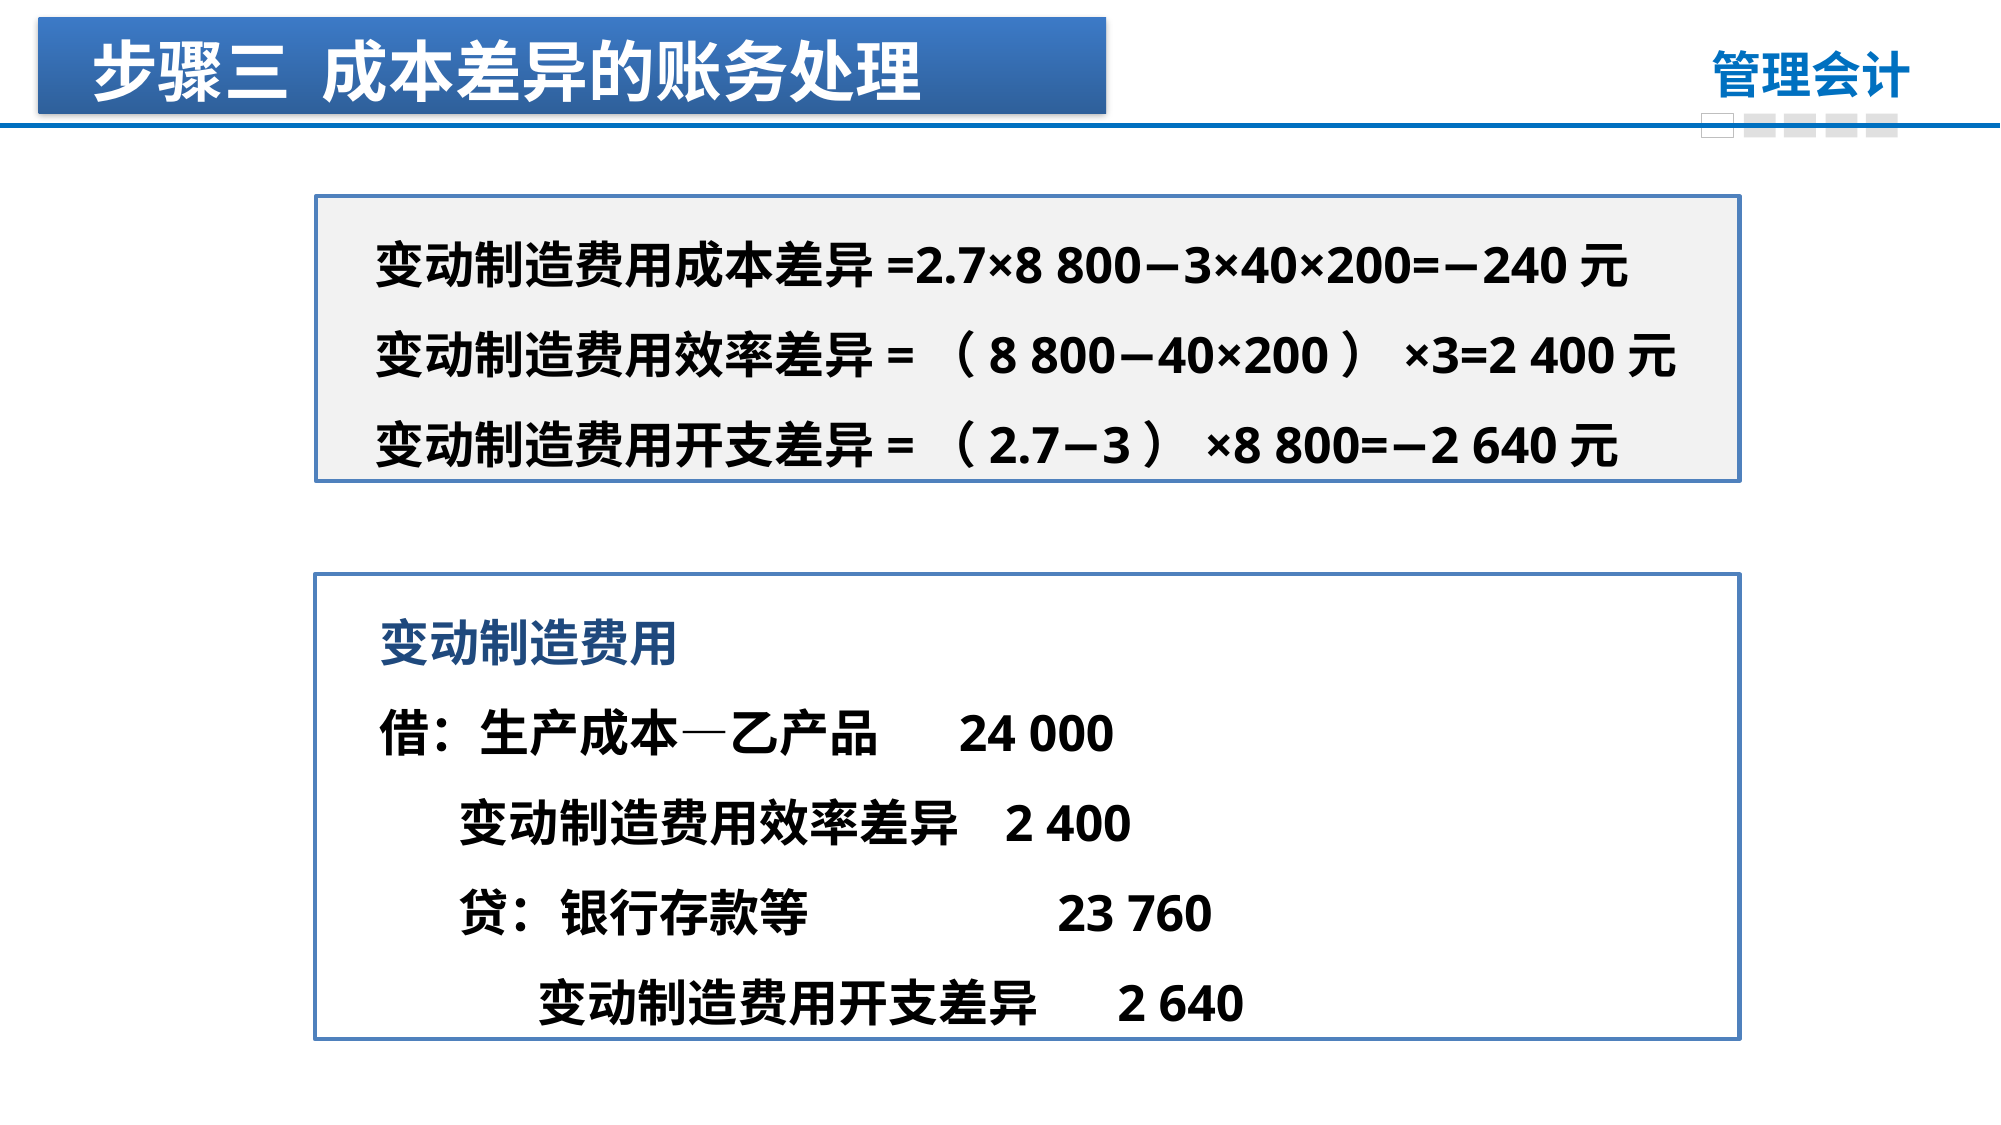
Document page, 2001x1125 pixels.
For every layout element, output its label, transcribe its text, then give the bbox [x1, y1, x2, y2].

text_box 变动制造费用 借：生产成本—乙产品 24 000 变动制造费用效率差异 2 400 贷：银行存款等 23 760 变动制造费用开支差异 2 640 [313, 572, 1742, 1041]
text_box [38, 17, 1107, 119]
text_box 变动制造费用成本差异=2.7×8 800−3×40×200=−240元 变动制造费用效率差异=（8 800−40×200）×3=2 400元 变动制造费用开支差异=（2.7−3）×8 800=−2 640元 [314, 194, 1742, 483]
